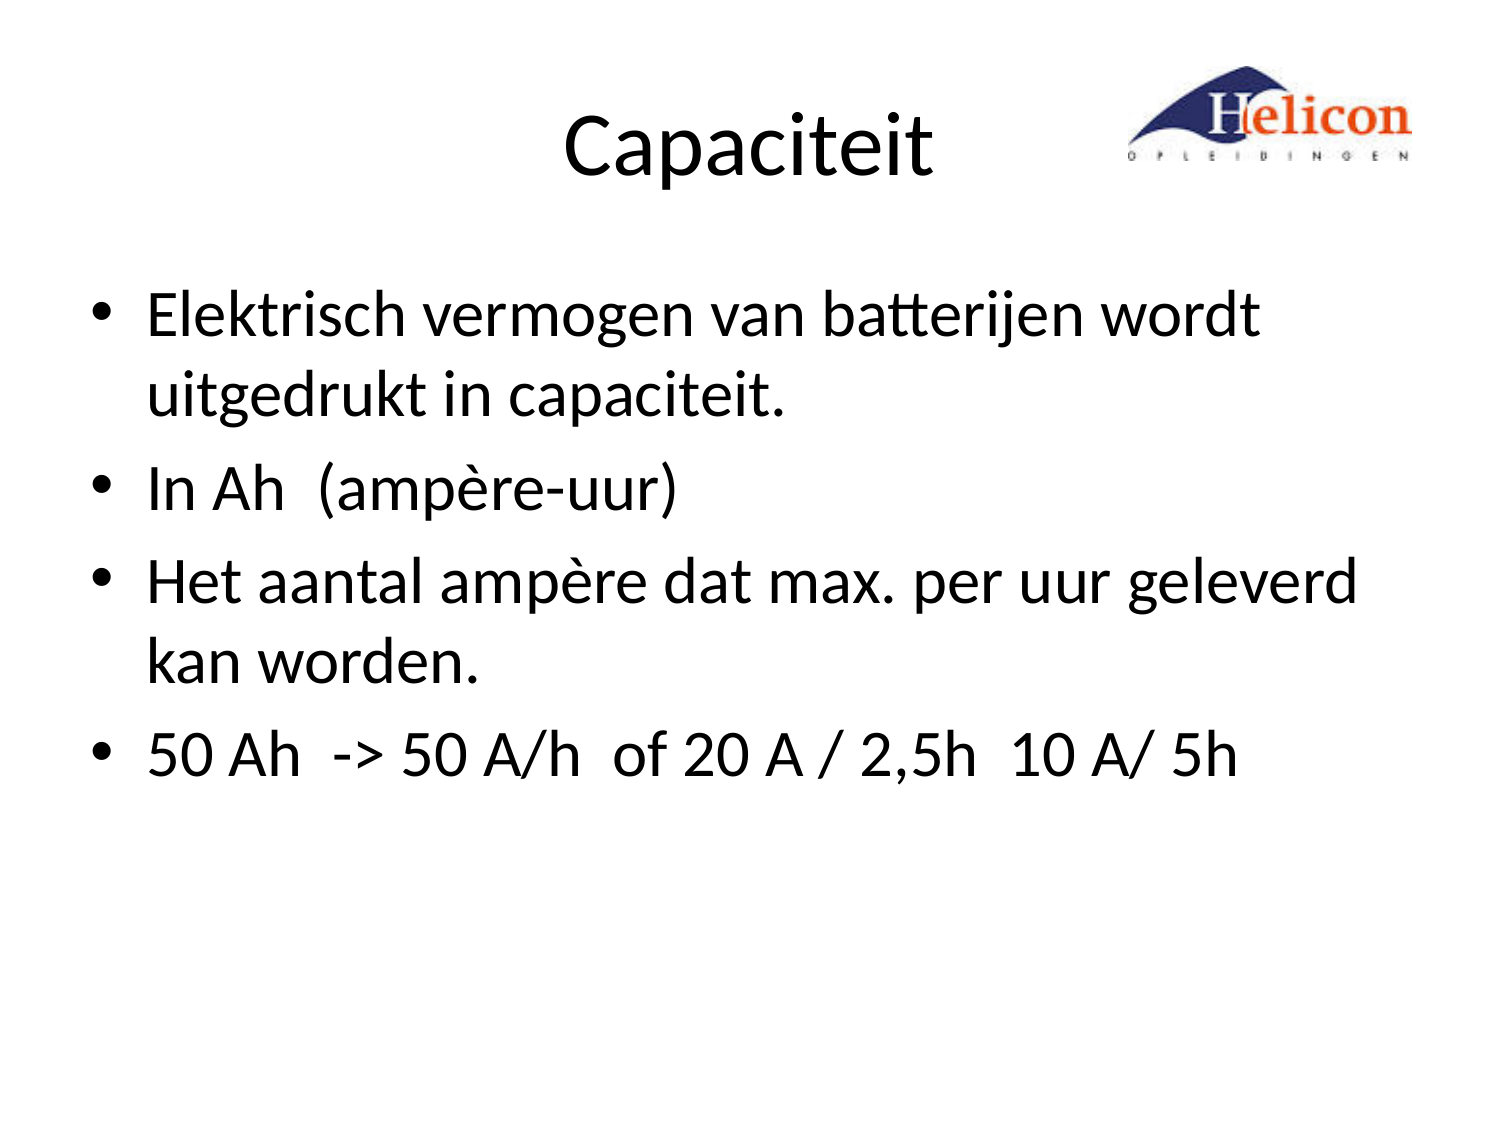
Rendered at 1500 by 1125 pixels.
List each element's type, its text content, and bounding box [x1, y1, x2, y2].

list Elektrisch vermogen van batterijen wordt uitgedrukt in capaciteit. In Ah (ampère-uur) Het aantal ampère dat max. per uur geleverd kan worden. 50 Ah -> 50 A/h of 20 A / 2,5h 10 A/ 5h [75, 262, 1425, 1005]
picture [1127, 66, 1412, 162]
title Capaciteit [75, 45, 1425, 233]
